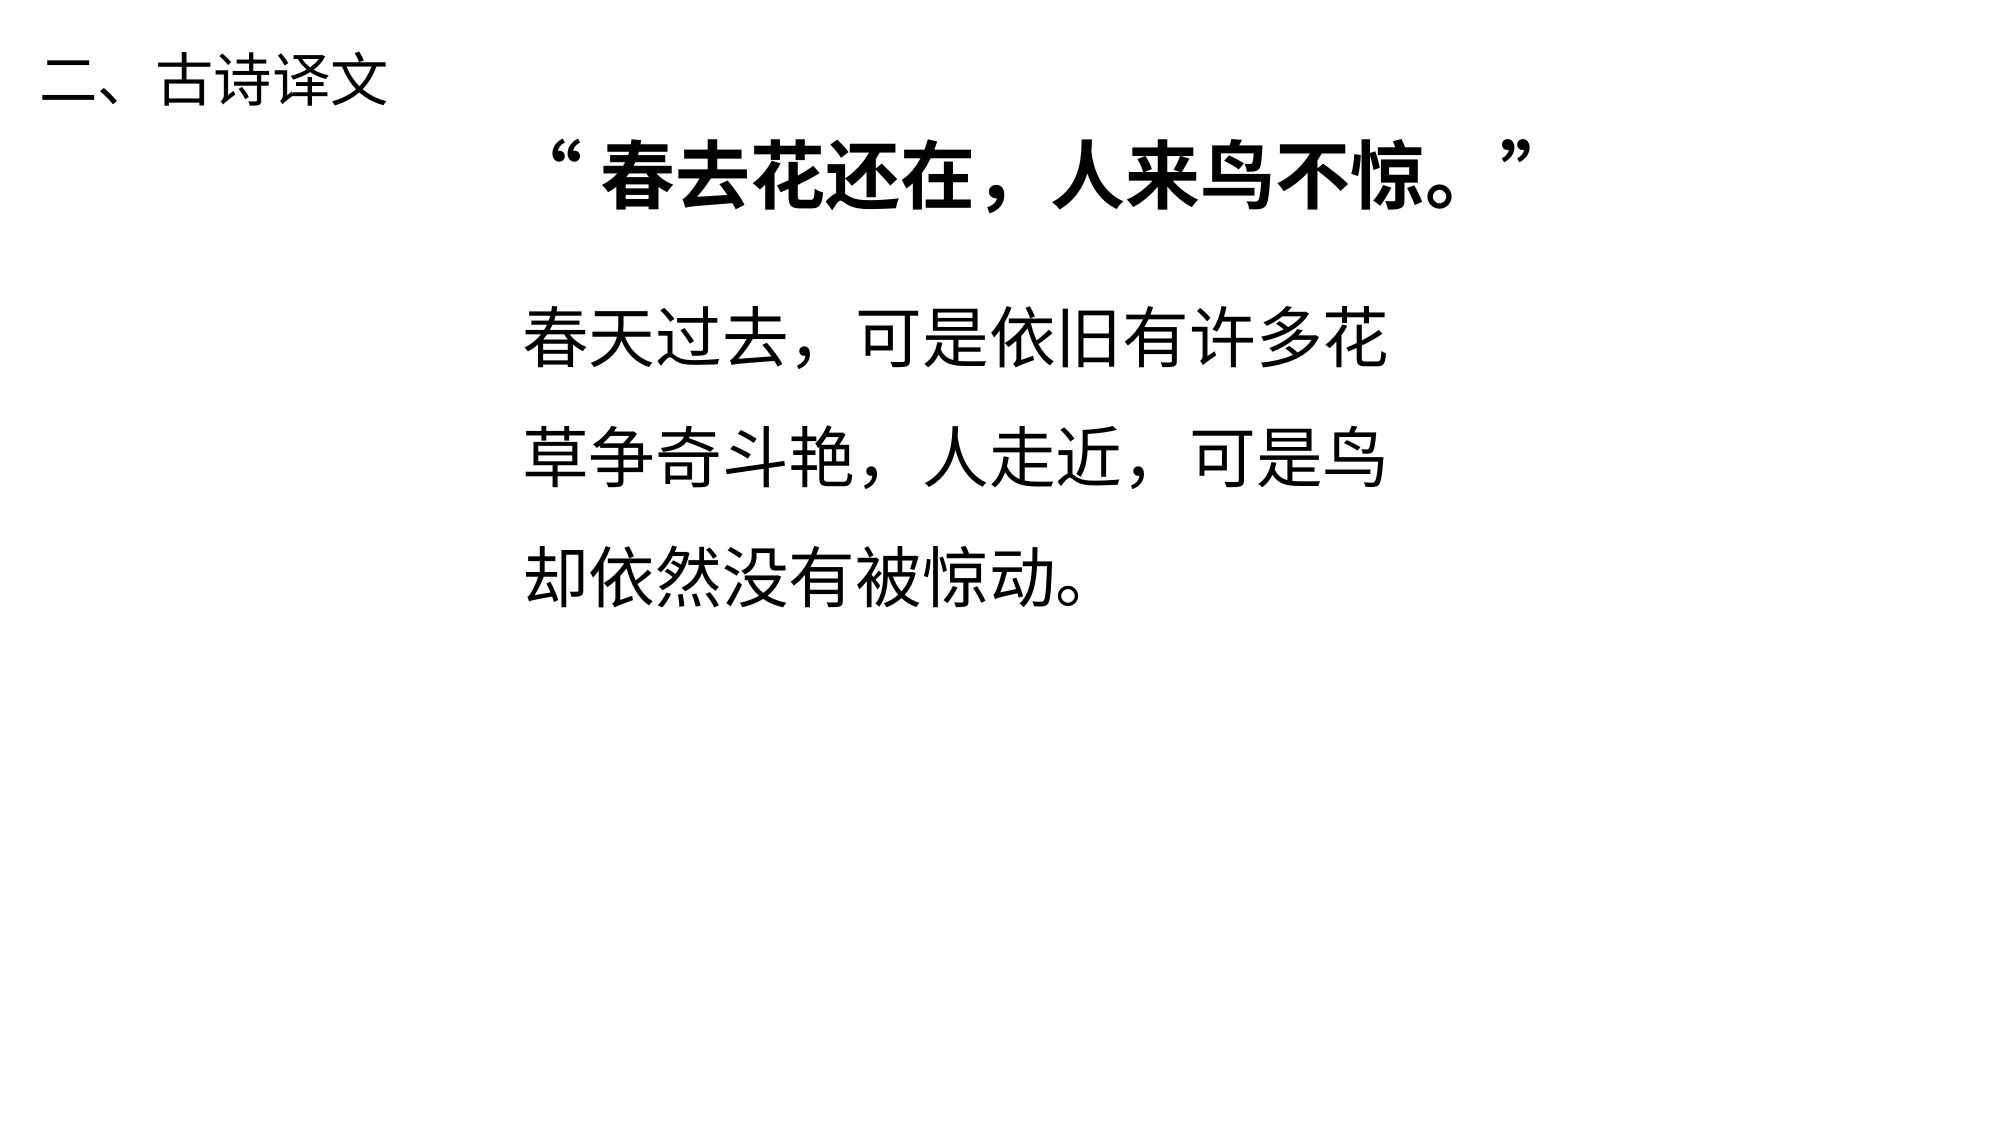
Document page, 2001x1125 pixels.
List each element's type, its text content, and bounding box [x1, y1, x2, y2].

text_box 二、古诗译文 [24, 35, 404, 121]
text_box “春去花还在，人来鸟不惊。” [492, 121, 1604, 227]
text_box 春天过去，可是依旧有许多花草争奇斗艳，人走近，可是鸟却依然没有被惊动。 [507, 248, 1415, 623]
